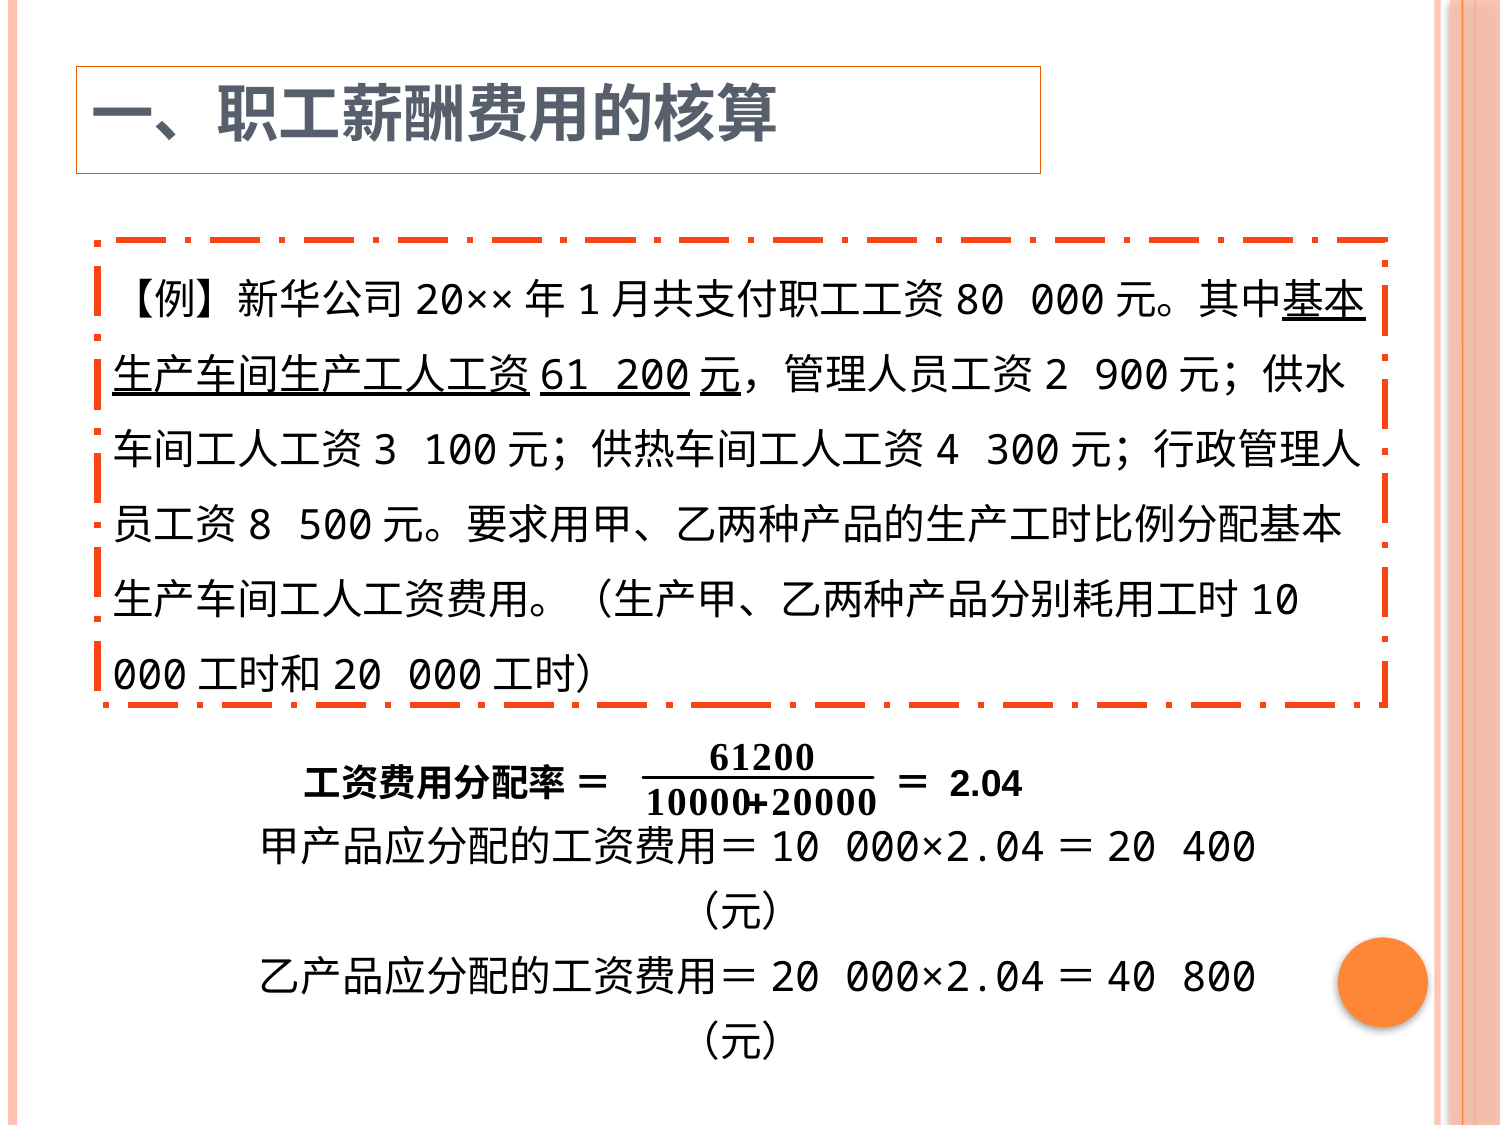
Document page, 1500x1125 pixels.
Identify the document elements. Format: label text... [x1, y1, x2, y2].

text_box 甲产品应分配的工资费用＝10 000×2.04＝20 400（元） 乙产品应分配的工资费用＝20 000×2.04＝40 800（元） [159, 861, 1323, 1007]
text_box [288, 727, 1070, 831]
text_box 【例】新华公司20××年1月共支付职工工资80 000元。其中基本生产车间生产工人工资61 200元，管理人员工资2 900元；供水车间工人工资3 100元；供热车间工人工资4 300元；行政管理人员工资8 500元。要求用甲、乙两种产品的生产工时比例分配基本生产车间工人工资费用。（生产甲、乙两种产品分别耗用工时10 000工时和20 000工时） [97, 240, 1386, 705]
text_box 一、职工薪酬费用的核算 [76, 66, 1041, 174]
